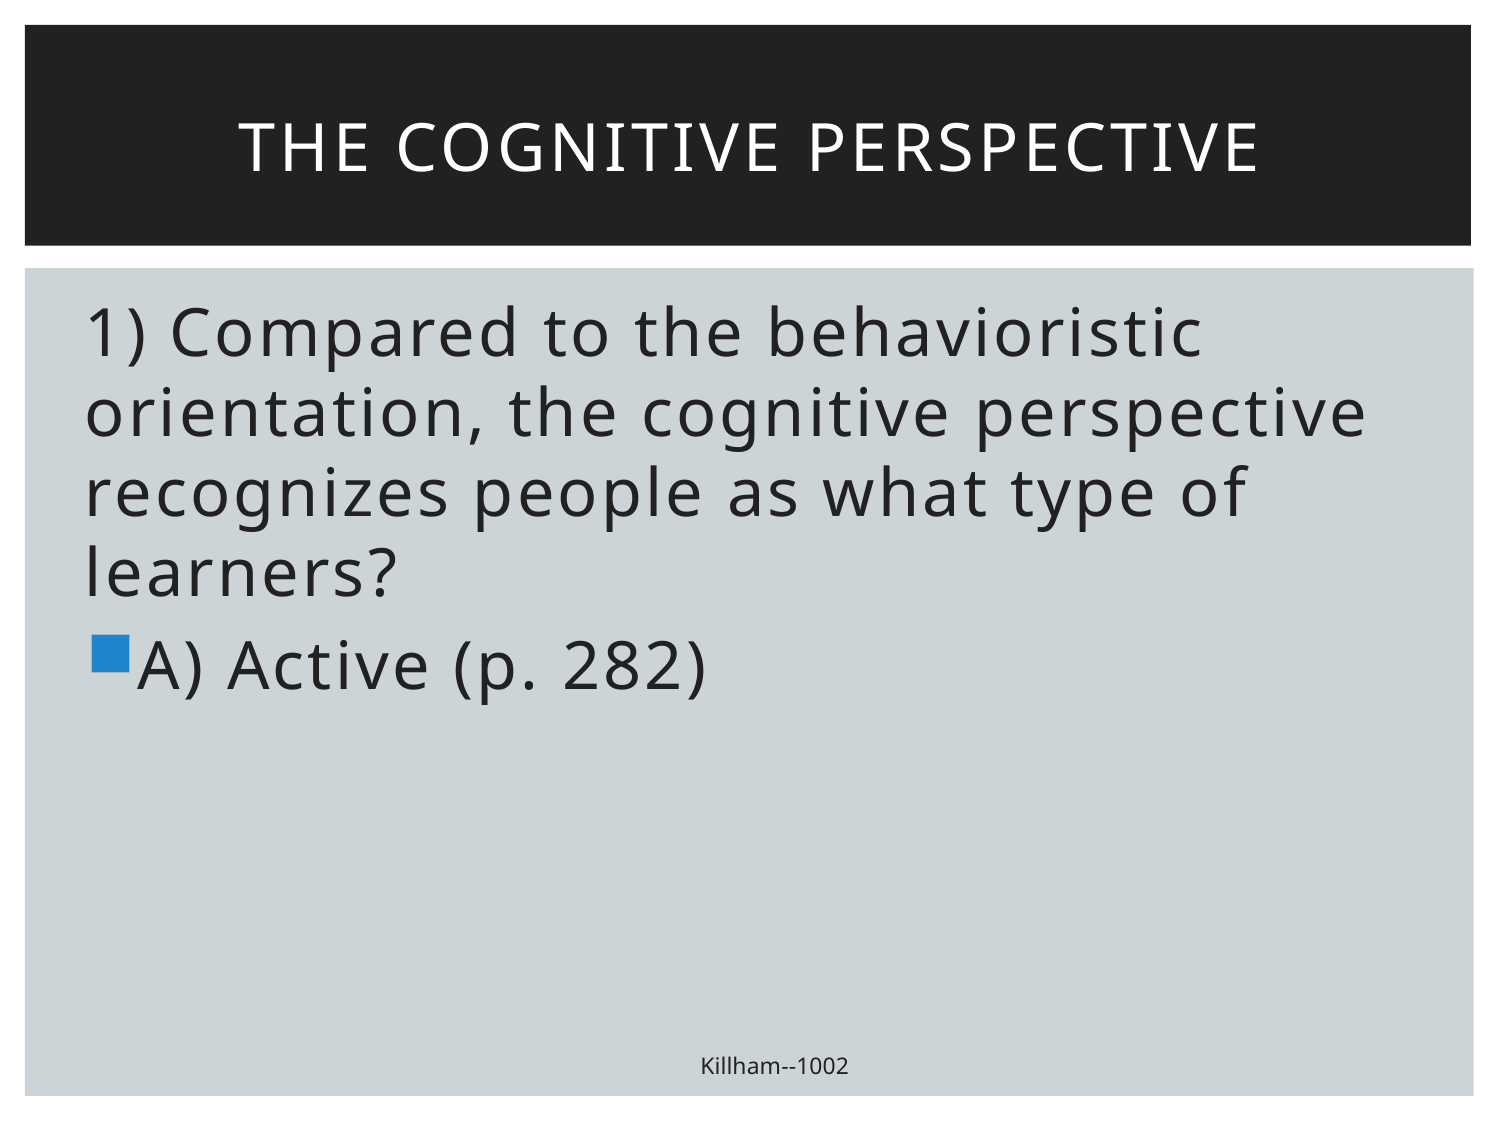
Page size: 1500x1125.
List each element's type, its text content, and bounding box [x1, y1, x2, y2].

footer Killham--1002 [500, 1042, 1050, 1088]
list 1) Compared to the behavioristic orientation, the cognitive perspective recognizes people as what type of learners? A) Active (p. 282) [62, 281, 1442, 1005]
title The cognitive perspective [62, 58, 1438, 232]
